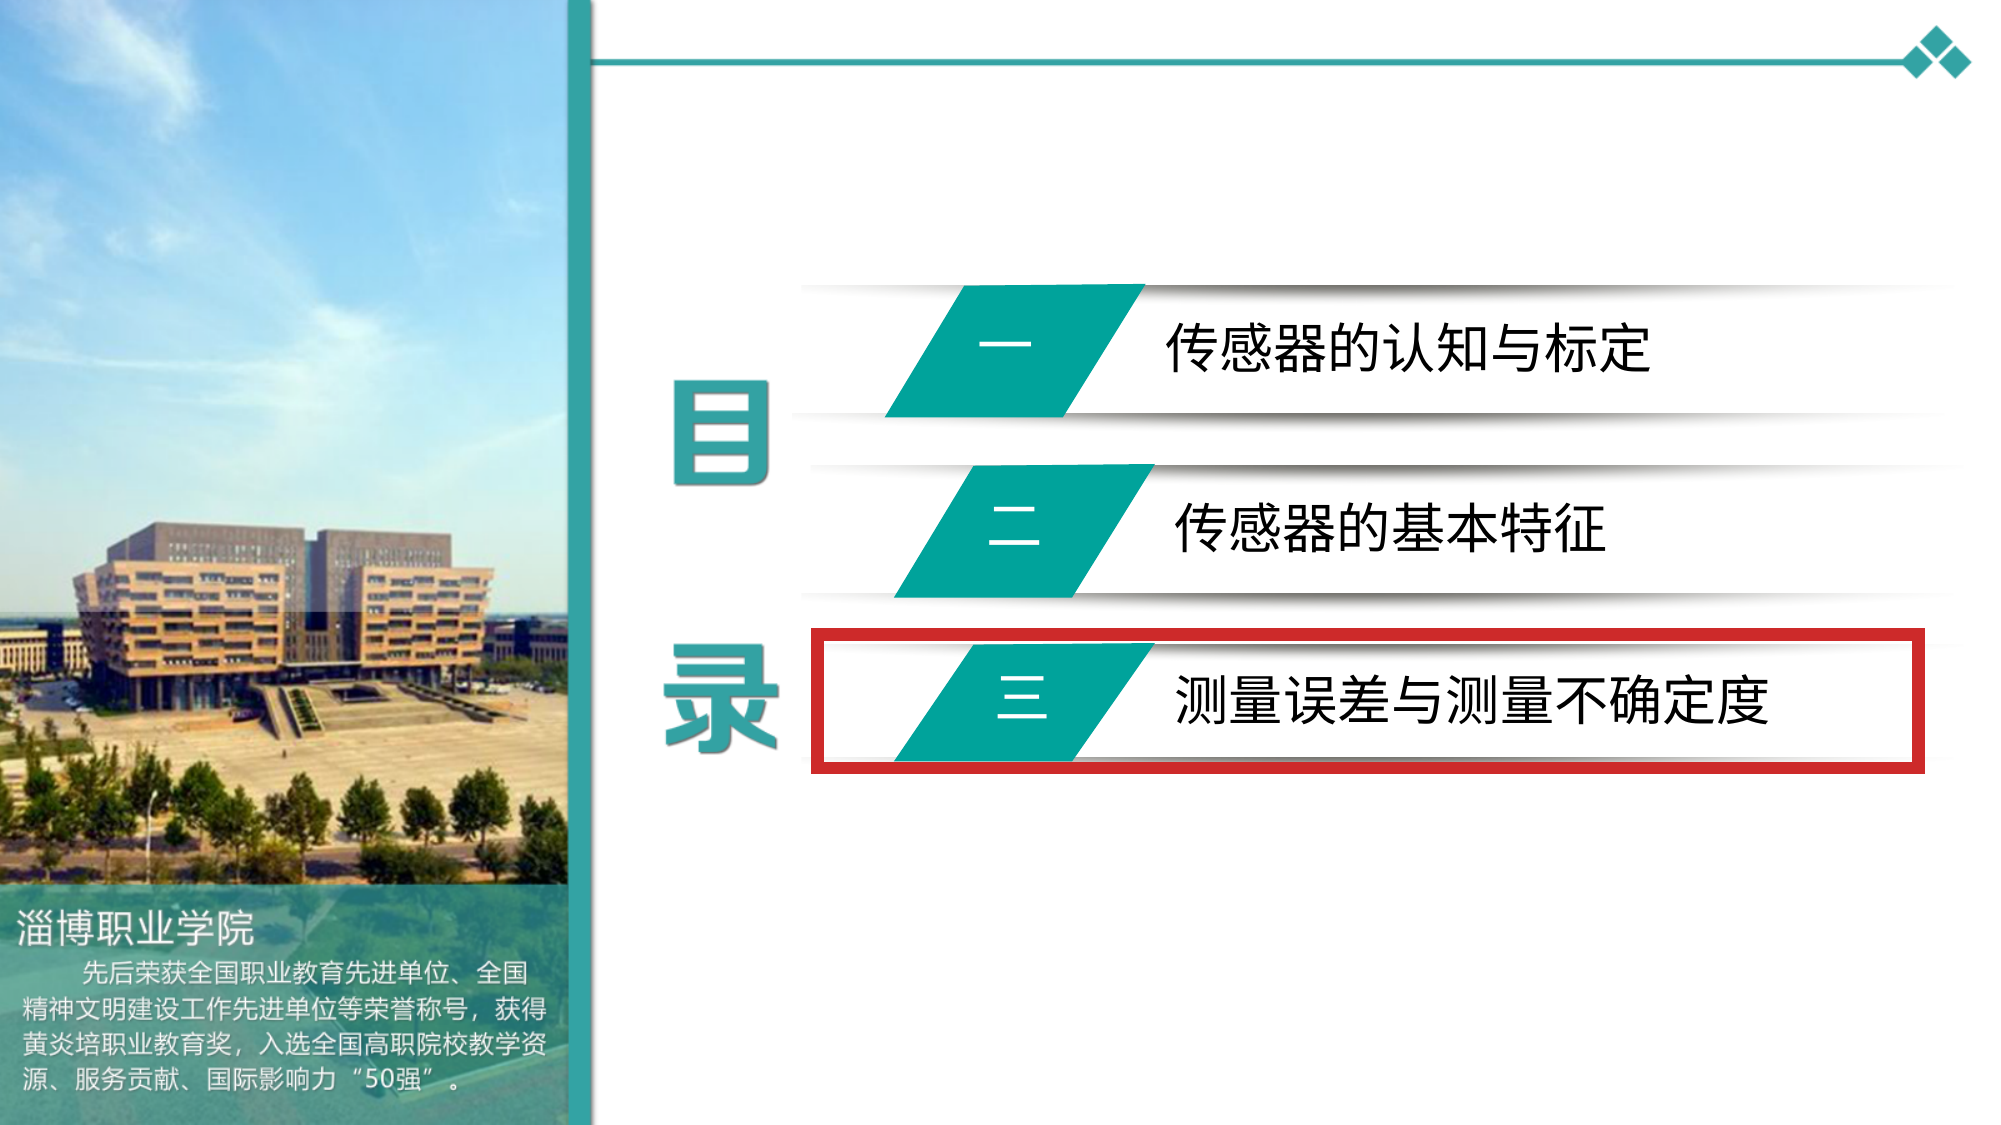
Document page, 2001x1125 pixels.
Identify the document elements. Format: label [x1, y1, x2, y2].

text_box [801, 463, 1964, 613]
text_box [801, 643, 1964, 776]
picture [0, 0, 2000, 1125]
text_box [791, 283, 1955, 433]
